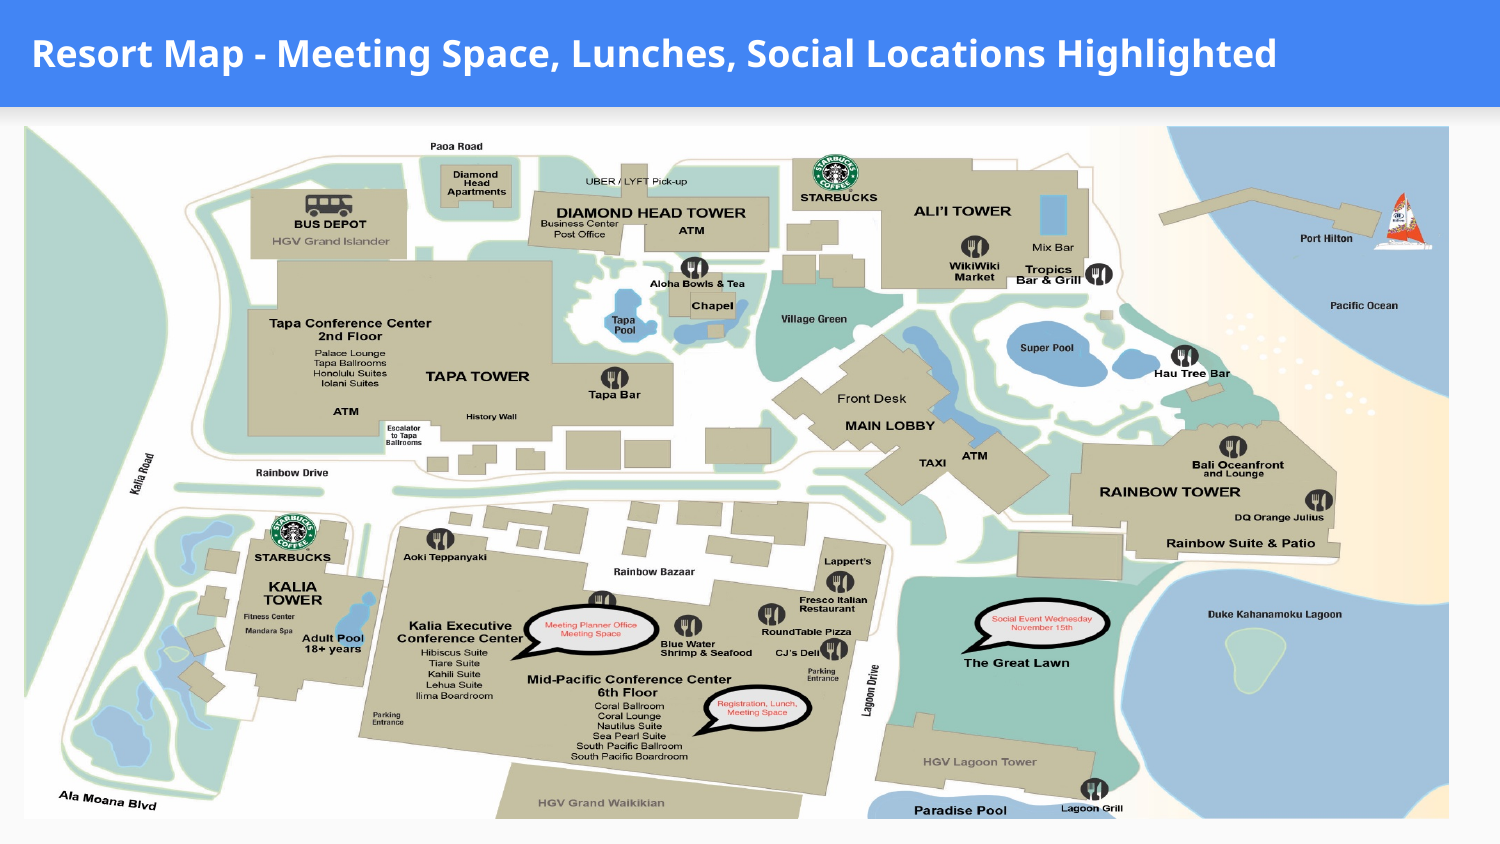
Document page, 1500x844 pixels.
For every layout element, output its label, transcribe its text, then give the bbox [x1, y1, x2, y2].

picture [24, 126, 1449, 819]
title Resort Map - Meeting Space, Lunches, Social Locations Highlighted [16, 2, 1464, 102]
